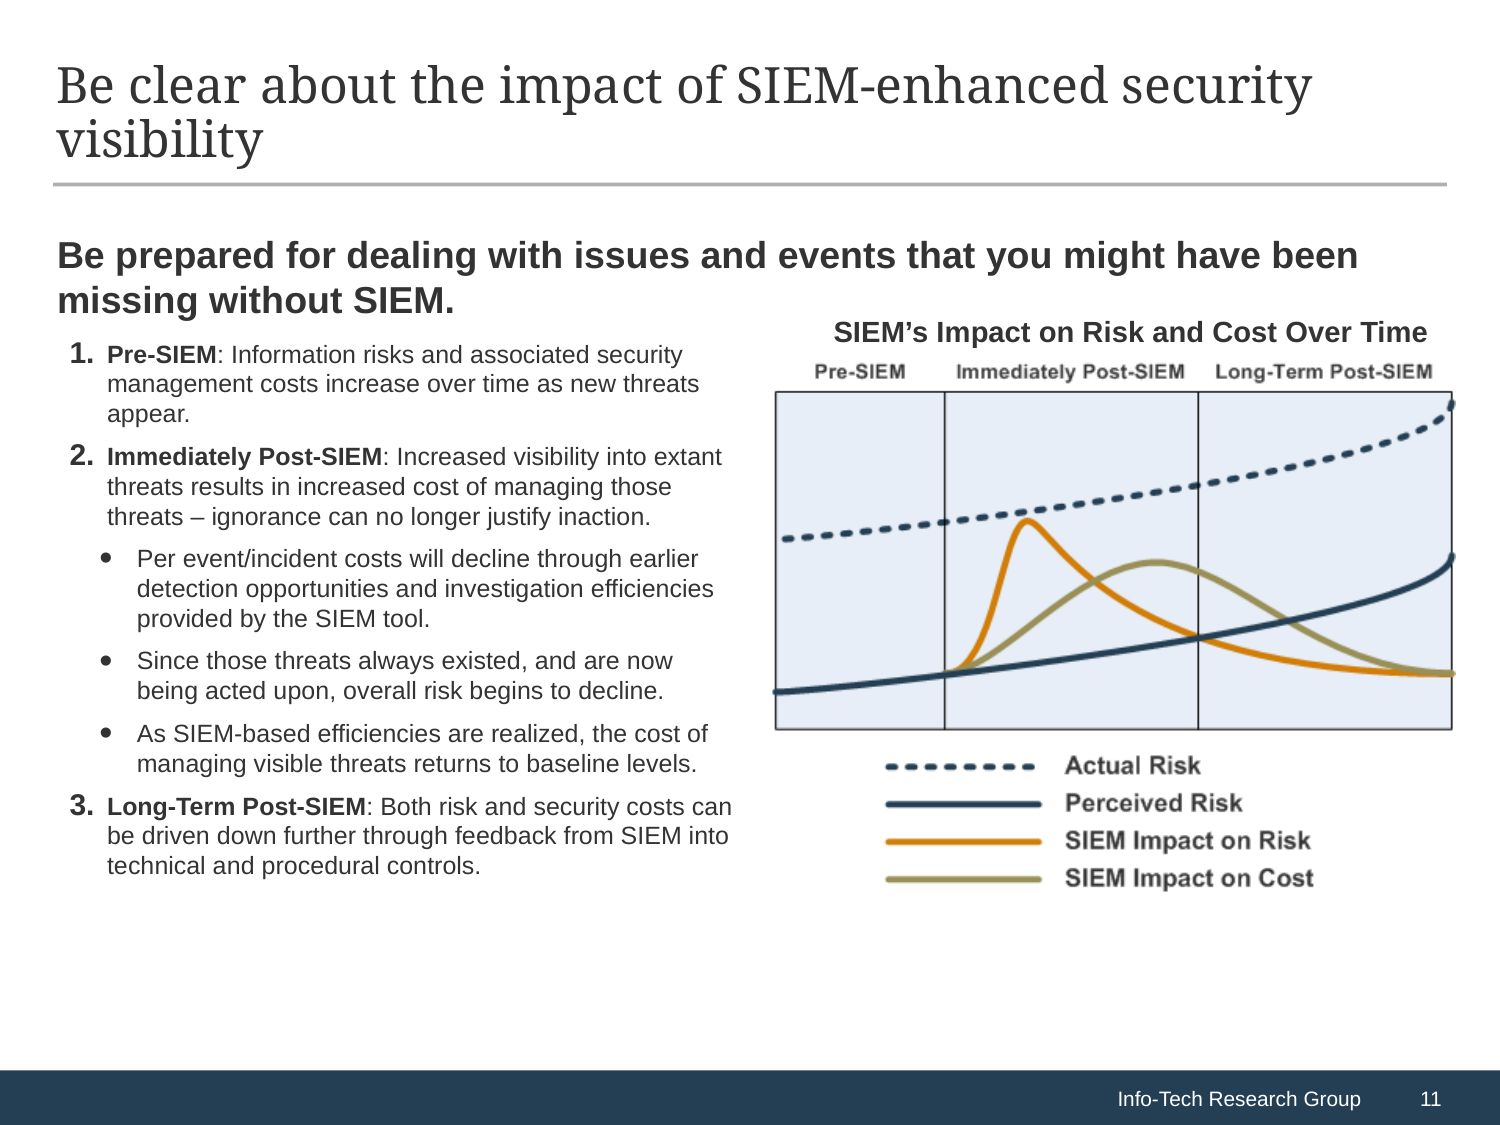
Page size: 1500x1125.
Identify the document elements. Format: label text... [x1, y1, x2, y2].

list Be prepared for dealing with issues and events that you might have been missing without SIEM. [41, 223, 1457, 332]
list Pre-SIEM: Information risks and associated security management costs increase over time as new threats appear. Immediately Post-SIEM: Increased visibility into extant threats results in increased cost of managing those threats – ignorance can no longer justify inaction. Per event/incident costs will decline through earlier detection opportunities and investigation efficiencies provided by the SIEM tool. Since those threats always existed, and are now being acted upon, overall risk begins to decline. As SIEM-based efficiencies are realized, the cost of managing visible threats returns to baseline levels. Long-Term Post-SIEM: Both risk and security costs can be driven down further through feedback from SIEM into technical and procedural controls. [54, 330, 757, 911]
list SIEM’s Impact on Risk and Cost Over Time [802, 305, 1459, 343]
picture [772, 356, 1456, 895]
title Be clear about the impact of SIEM-enhanced security visibility [41, 42, 1457, 185]
